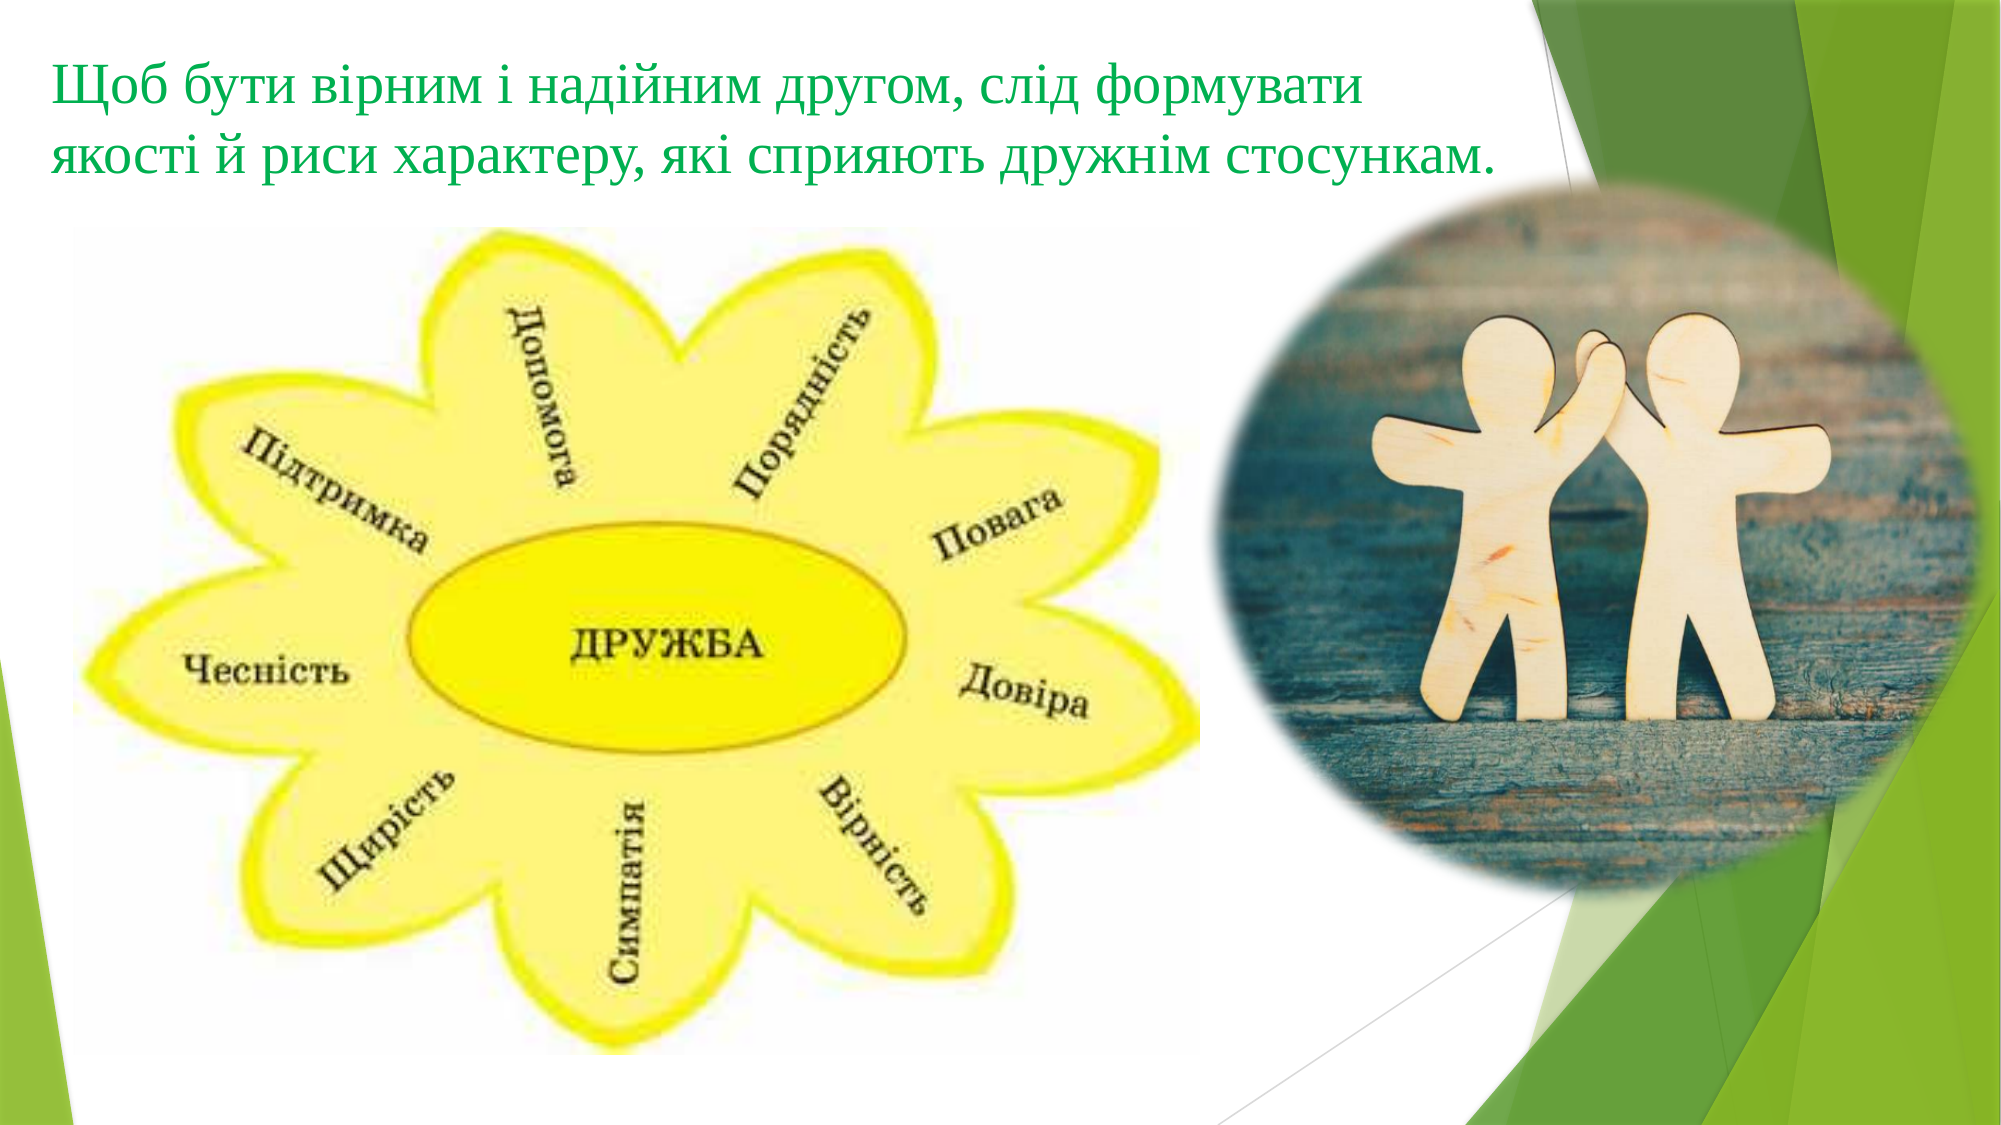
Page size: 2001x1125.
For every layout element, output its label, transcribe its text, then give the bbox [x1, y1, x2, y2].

picture [72, 164, 1996, 1055]
text_box Щоб бути вірним і надійним другом, слід формувати якості й риси характеру, які сприяють дружнім стосункам. [36, 37, 1530, 193]
